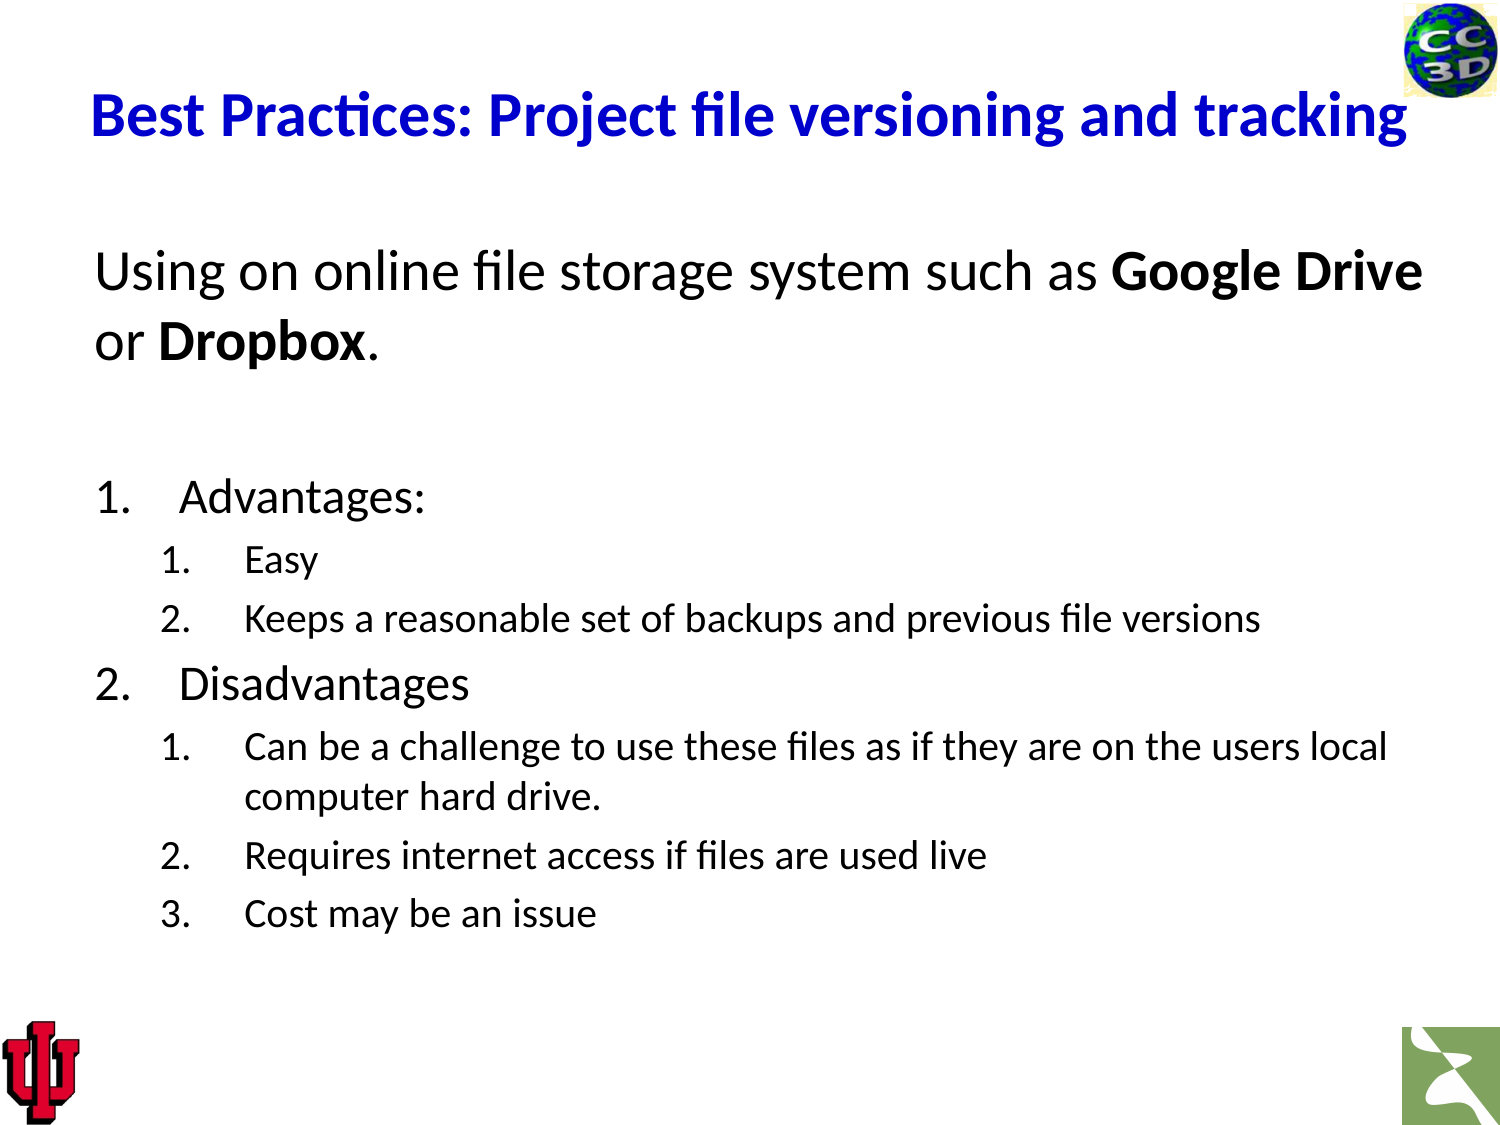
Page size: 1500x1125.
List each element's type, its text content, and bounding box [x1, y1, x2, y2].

list Using on online file storage system such as Google Drive or Dropbox. Advantages: Easy Keeps a reasonable set of backups and previous file versions Disadvantages Can be a challenge to use these files as if they are on the users local computer hard drive. Requires internet access if files are used live Cost may be an issue [79, 224, 1475, 1043]
picture [1402, 0, 1500, 102]
title Best Practices: Project file versioning and tracking [75, 39, 1425, 183]
picture [1402, 1027, 1500, 1125]
picture [0, 1020, 80, 1125]
